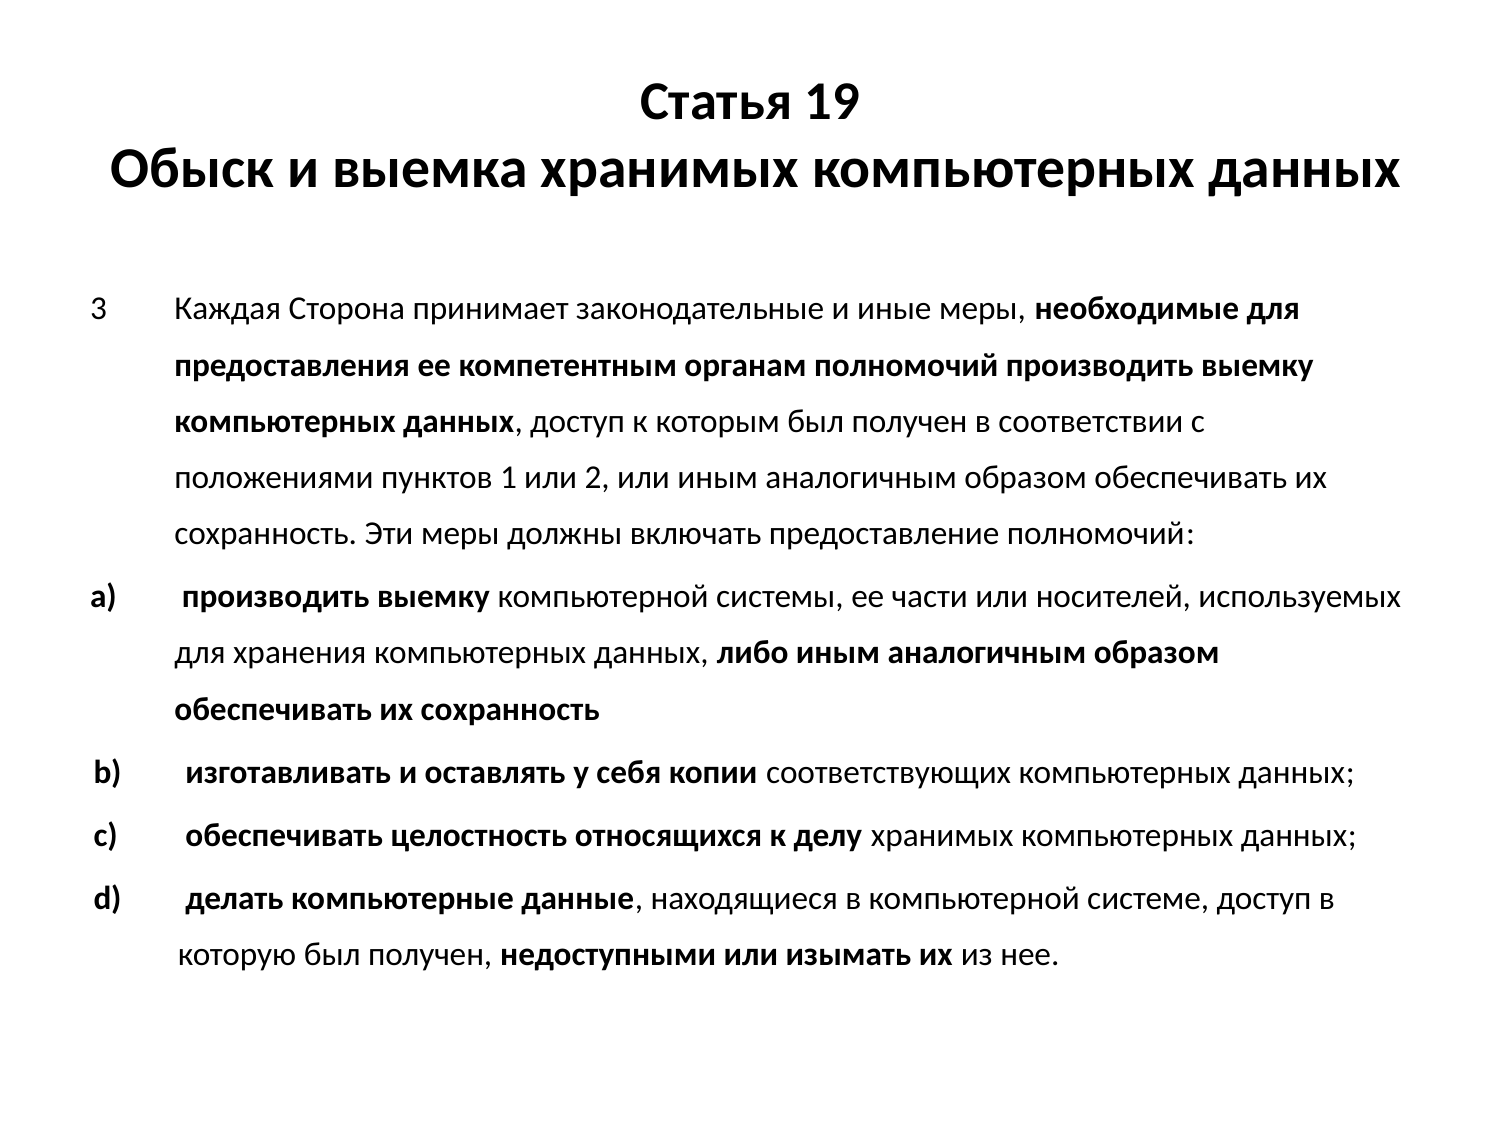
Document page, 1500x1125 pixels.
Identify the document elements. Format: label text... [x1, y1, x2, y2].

title Статья 19 Обыск и выемка хранимых компьютерных данных [74, 44, 1426, 220]
list Каждая Сторона принимает законодательные и иные меры, необходимые для предоставления ее компетентным органам полномочий производить выемку компьютерных данных, доступ к которым был получен в соответствии с положениями пунктов 1 или 2, или иным аналогичным образом обеспечивать их сохранность. Эти меры должны включать предоставление полномочий: производить выемку компьютерной системы, ее части или носителей, используемых для хранения компьютерных данных, либо иным аналогичным образом обеспечивать их сохранность изготавливать и оставлять у себя копии соответствующих компьютерных данных; обеспечивать целостность относящихся к делу хранимых компьютерных данных; делать компьютерные данные, находящиеся в компьютерной системе, доступ в которую был получен, недоступными или изымать их из нее. [74, 262, 1426, 1073]
